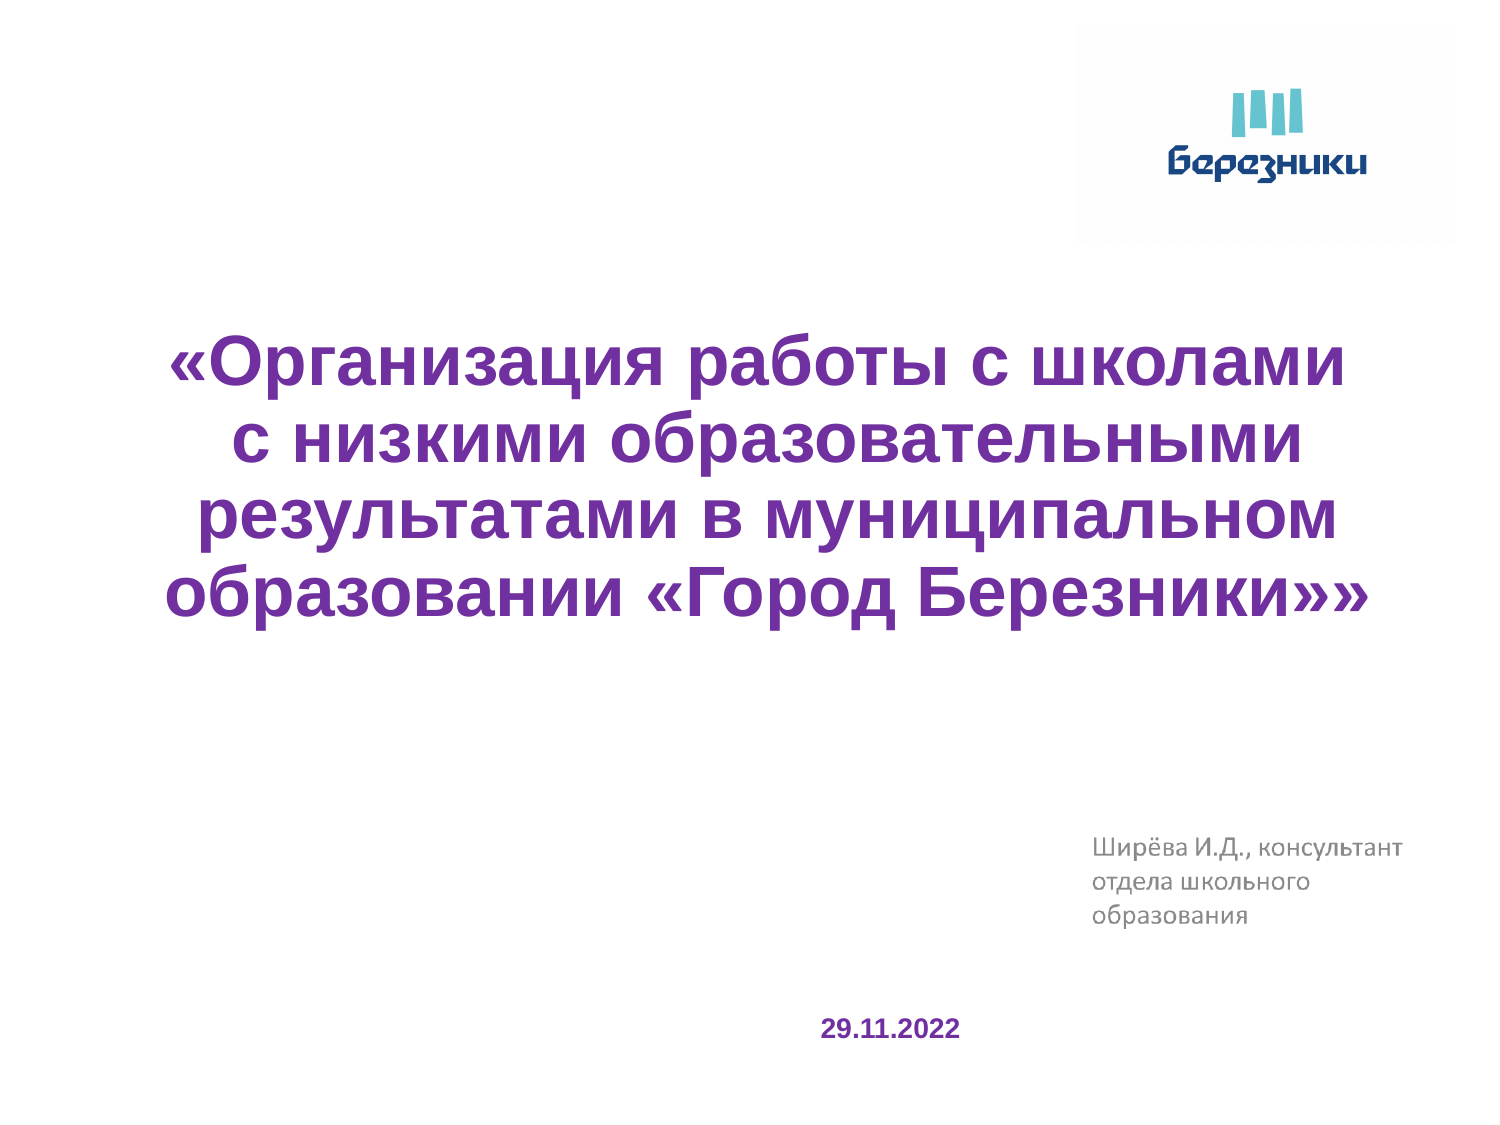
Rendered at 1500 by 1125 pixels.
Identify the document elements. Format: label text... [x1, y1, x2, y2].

picture [1073, 819, 1475, 1040]
subtitle 29.11.2022 [328, 783, 1454, 1055]
picture [1077, 23, 1457, 246]
title «Организация работы с школами с низкими образовательными результатами в муниципальном образовании «Город Березники»» [130, 311, 1406, 703]
